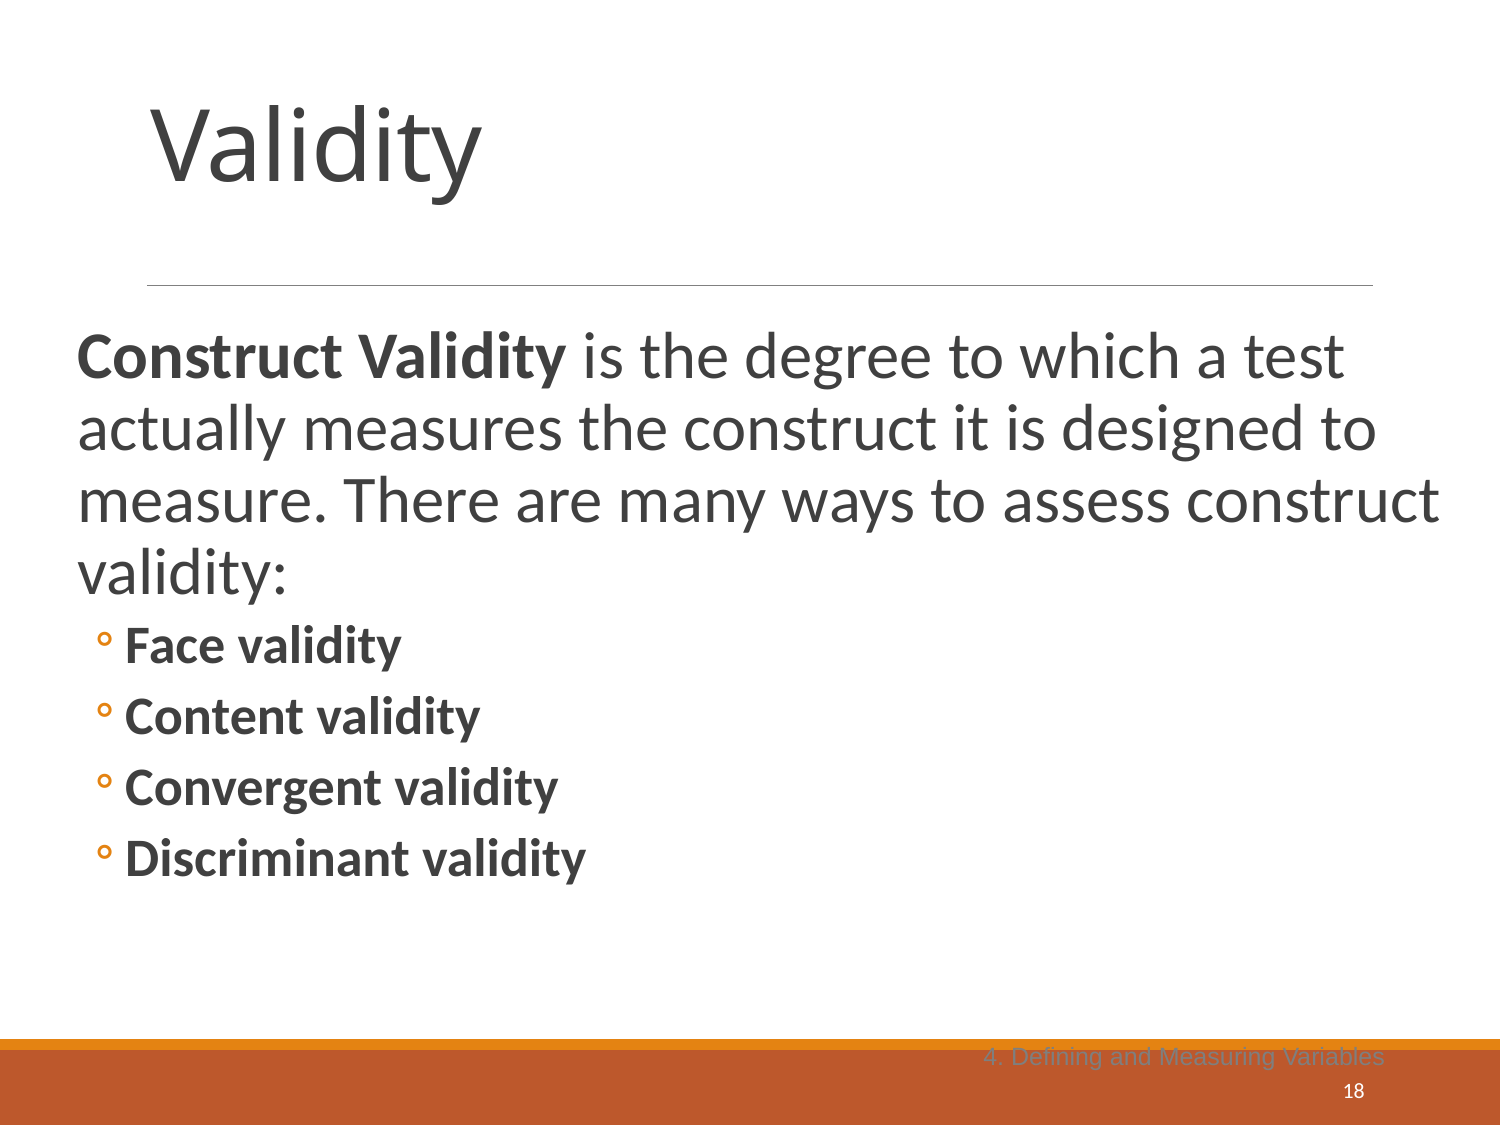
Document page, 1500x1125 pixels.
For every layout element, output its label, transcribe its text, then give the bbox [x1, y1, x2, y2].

list Construct Validity is the degree to which a test actually measures the construct it is designed to measure. There are many ways to assess construct validity: Face validity Content validity Convergent validity Discriminant validity [62, 313, 1452, 1034]
title Validity [135, 0, 1373, 210]
text_box 4. Defining and Measuring Variables [968, 1033, 1422, 1078]
slide_number 18 [1218, 1059, 1380, 1120]
